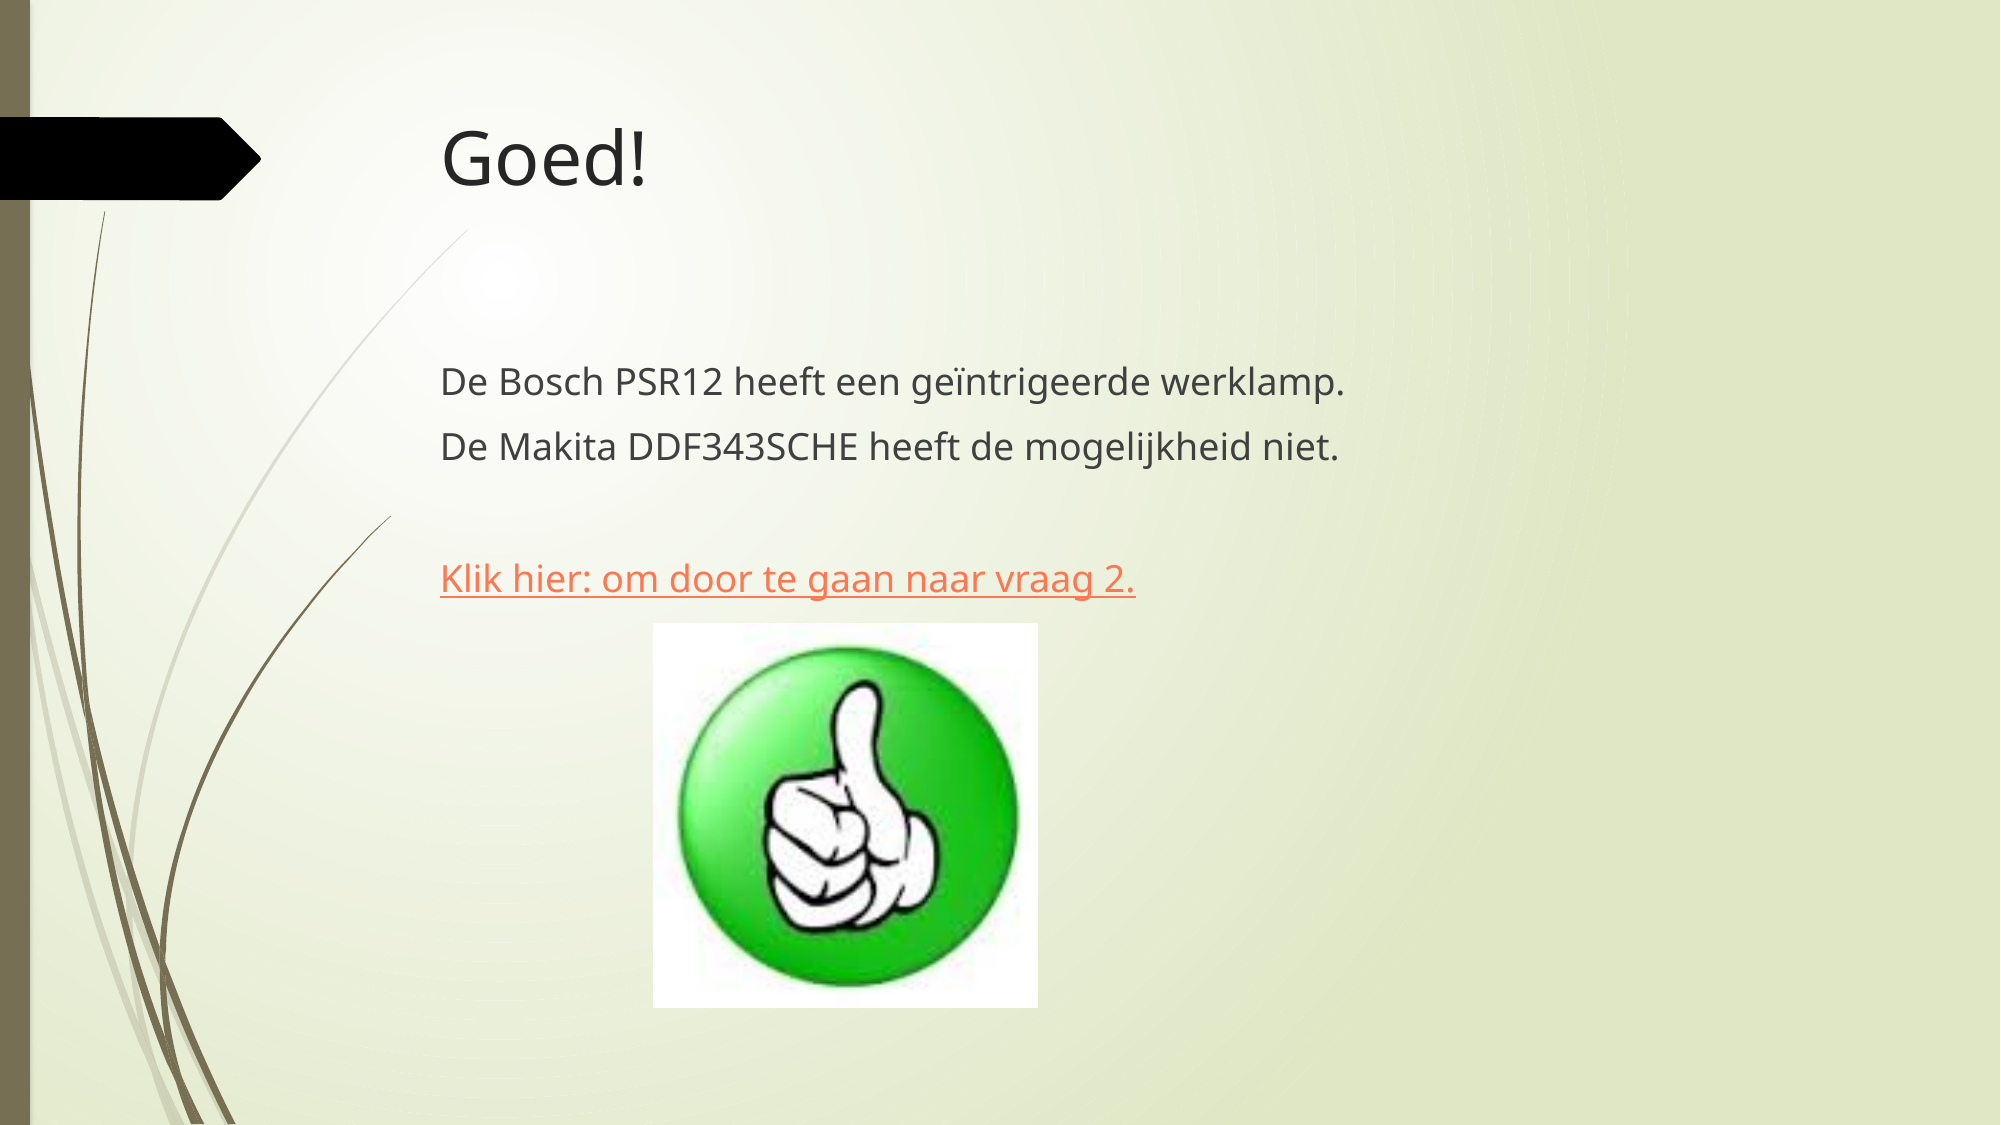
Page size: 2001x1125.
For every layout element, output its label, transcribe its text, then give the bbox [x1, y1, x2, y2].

picture [653, 623, 1038, 1008]
title Goed! [425, 102, 1888, 313]
list De Bosch PSR12 heeft een geïntrigeerde werklamp. De Makita DDF343SCHE heeft de mogelijkheid niet. Klik hier: om door te gaan naar vraag 2. [424, 350, 1888, 970]
